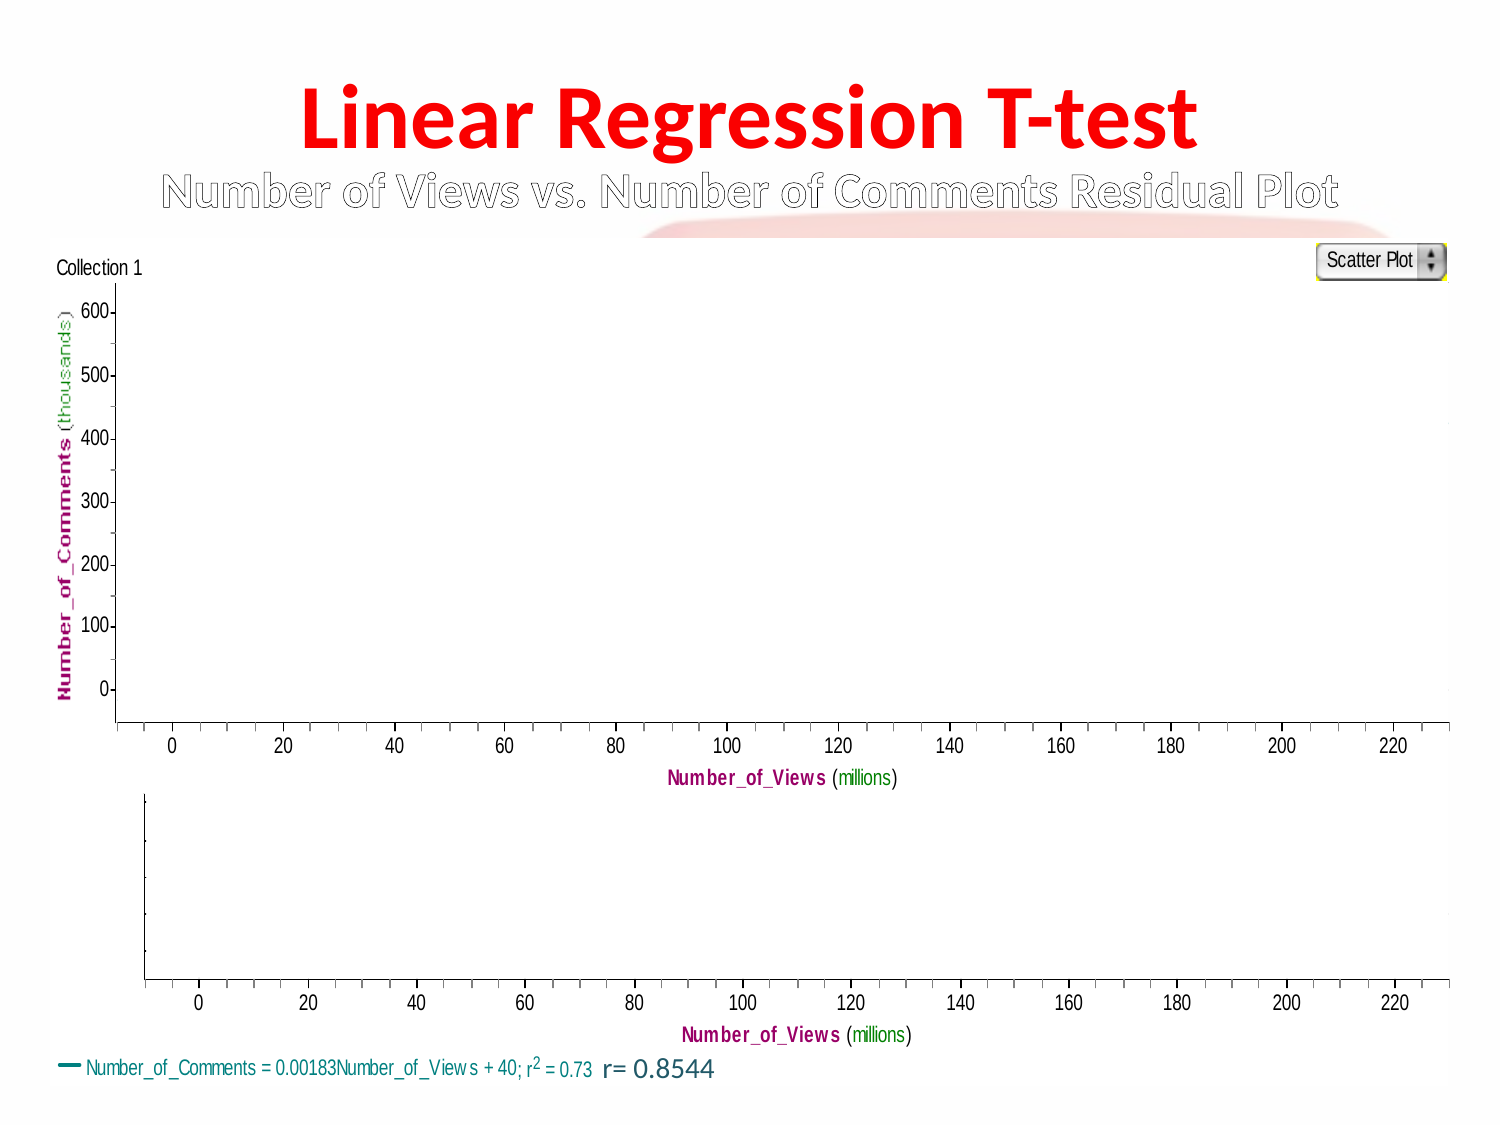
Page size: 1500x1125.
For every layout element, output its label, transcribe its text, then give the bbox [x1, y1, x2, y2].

text_box Linear Regression T-test [74, 50, 1425, 149]
picture [49, 237, 1451, 1088]
text_box Linear Regression T-test [74, 225, 1425, 235]
text_box Number of Views vs. Number of Comments Residual Plot [74, 149, 1425, 225]
